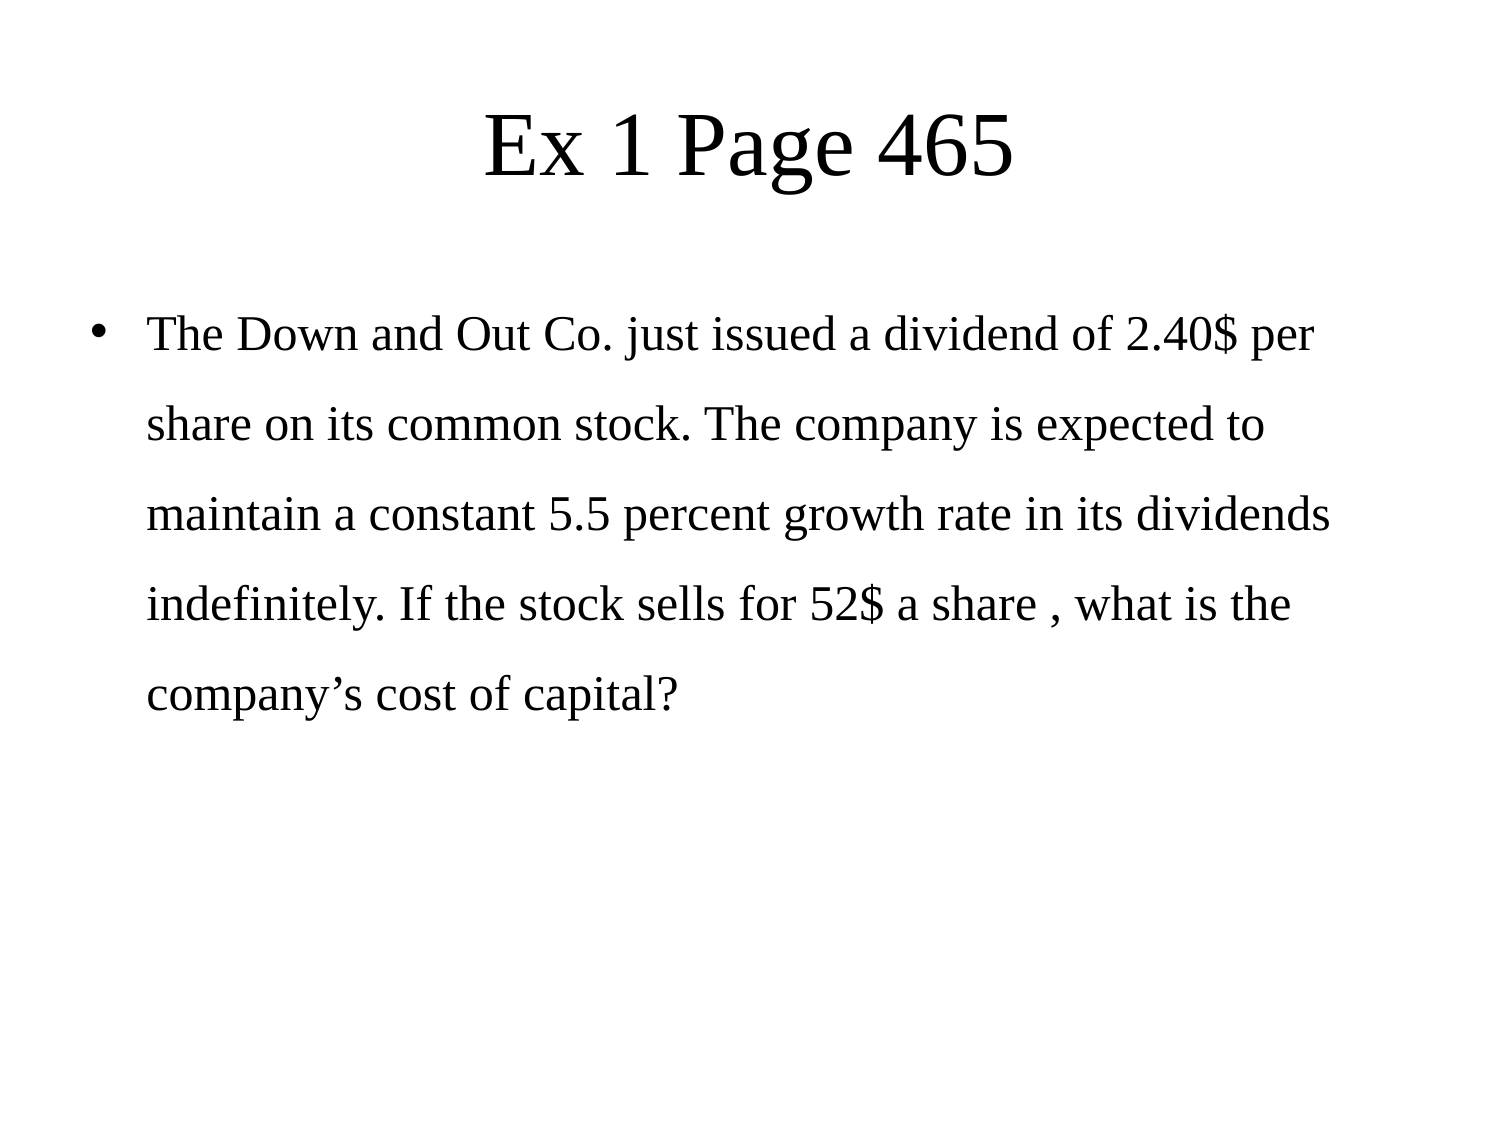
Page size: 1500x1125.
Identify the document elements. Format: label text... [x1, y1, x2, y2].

list The Down and Out Co. just issued a dividend of 2.40$ per share on its common stock. The company is expected to maintain a constant 5.5 percent growth rate in its dividends indefinitely. If the stock sells for 52$ a share , what is the company’s cost of capital? [75, 262, 1425, 1005]
title Ex 1 Page 465 [75, 45, 1425, 233]
